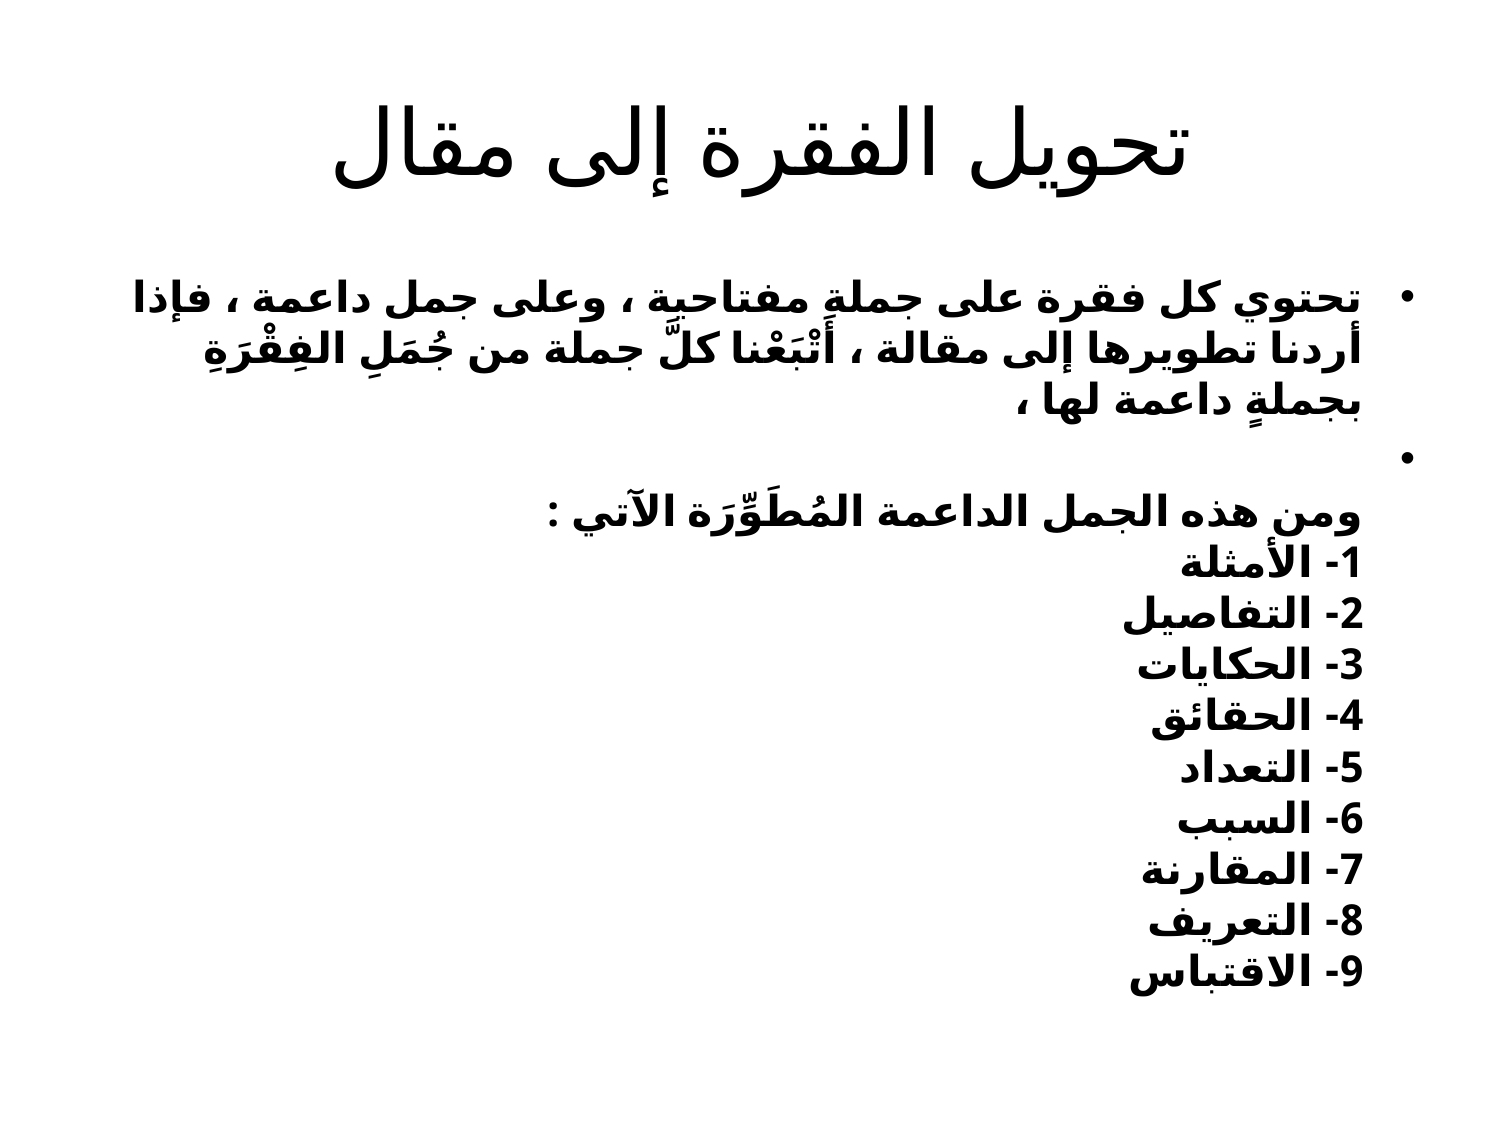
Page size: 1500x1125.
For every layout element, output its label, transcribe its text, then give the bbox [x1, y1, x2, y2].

title تحويل الفقرة إلى مقال [75, 45, 1425, 233]
list تحتوي كل فقرة على جملة مفتاحية ، وعلى جمل داعمة ، فإذا أردنا تطويرها إلى مقالة ، أَتْبَعْنا كلَّ جملة من جُمَلِ الفِقْرَةِ بجملةٍ داعمة لها ، ومن هذه الجمل الداعمة المُطَوِّرَة الآتي : 1- الأمثلة 2- التفاصيل 3- الحكايات 4- الحقائق 5- التعداد 6- السبب 7- المقارنة 8- التعريف 9- الاقتباس [75, 262, 1425, 1005]
